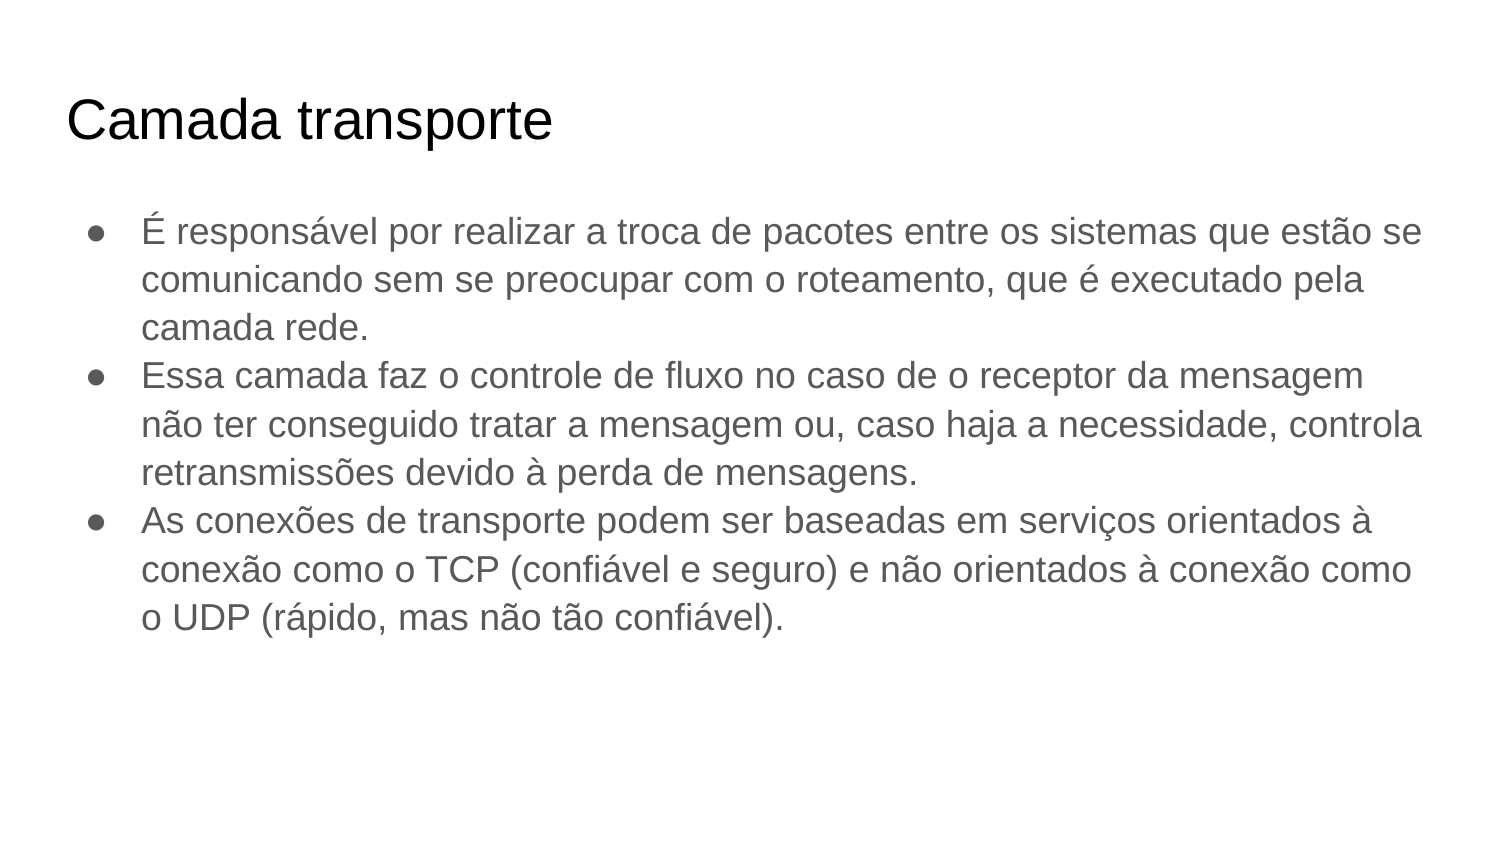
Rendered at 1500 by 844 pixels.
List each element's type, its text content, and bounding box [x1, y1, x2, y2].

title Camada transporte [51, 72, 1449, 167]
list É responsável por realizar a troca de pacotes entre os sistemas que estão se comunicando sem se preocupar com o roteamento, que é executado pela camada rede. Essa camada faz o controle de fluxo no caso de o receptor da mensagem não ter conseguido tratar a mensagem ou, caso haja a necessidade, controla retransmissões devido à perda de mensagens. As conexões de transporte podem ser baseadas em serviços orientados à conexão como o TCP (confiável e seguro) e não orientados à conexão como o UDP (rápido, mas não tão confiável). [51, 189, 1449, 750]
